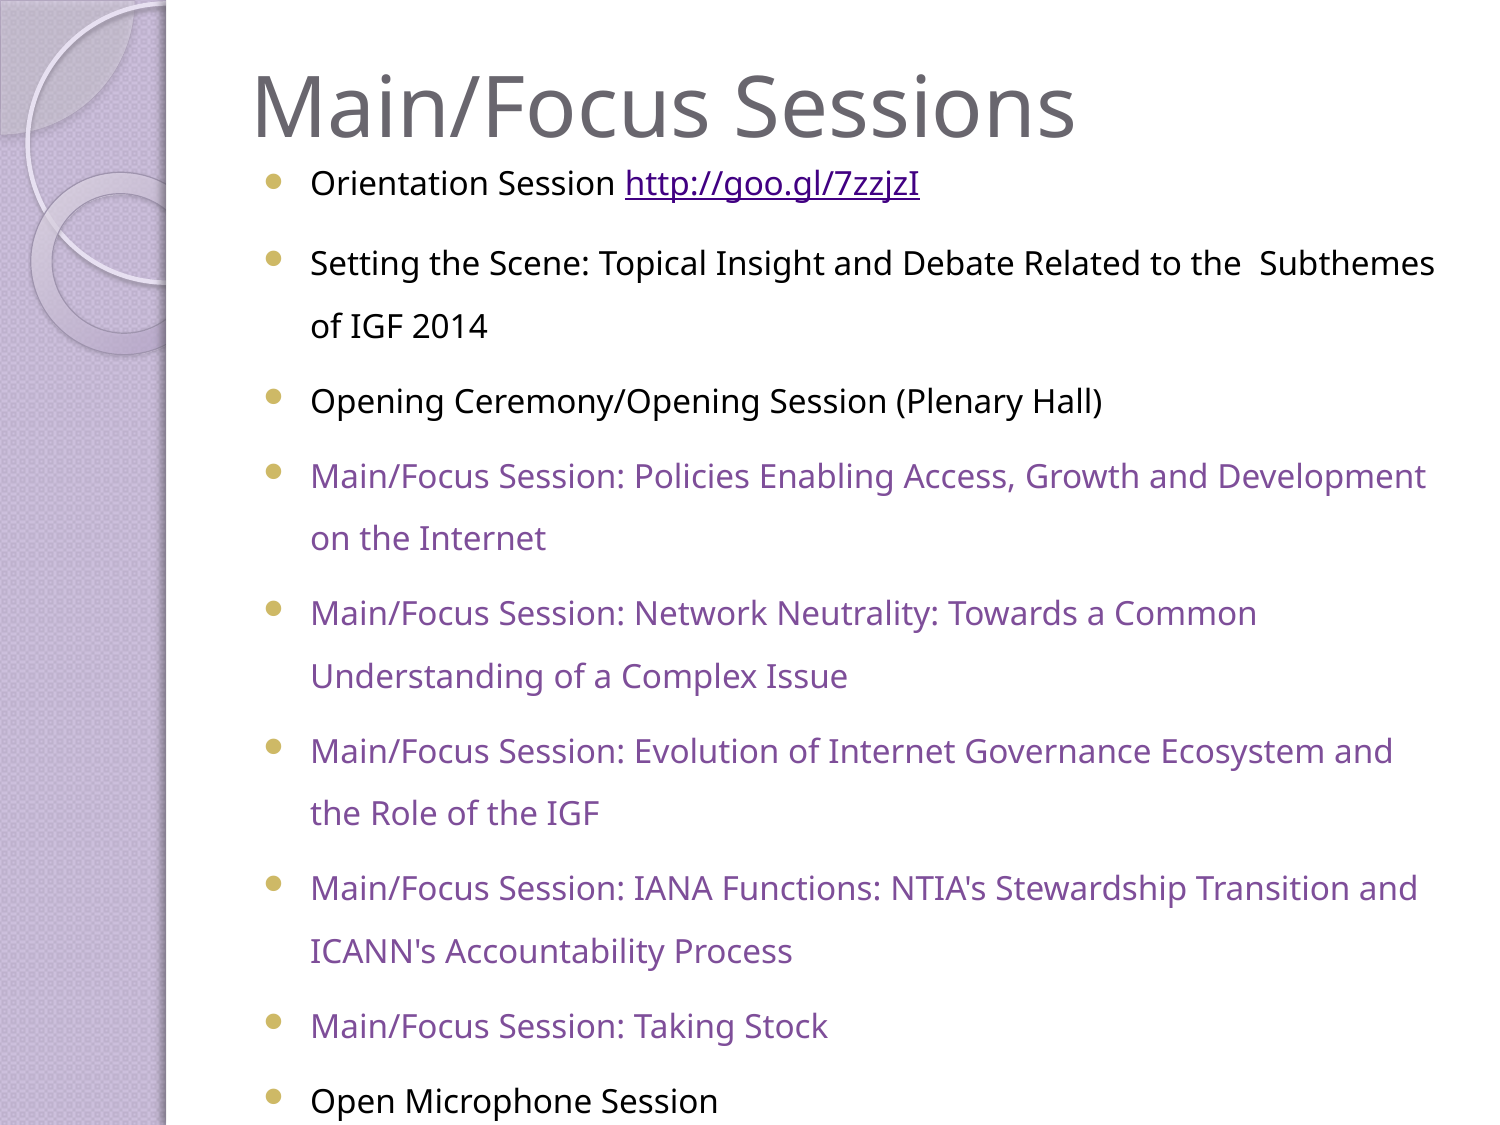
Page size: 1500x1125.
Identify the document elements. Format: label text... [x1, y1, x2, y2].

title Main/Focus Sessions [235, 45, 1466, 137]
list Orientation Session http://goo.gl/7zzjzI Setting the Scene: Topical Insight and Debate Related to the Subthemes of IGF 2014 Opening Ceremony/Opening Session (Plenary Hall) Main/Focus Session: Policies Enabling Access, Growth and Development on the Internet Main/Focus Session: Network Neutrality: Towards a Common Understanding of a Complex Issue Main/Focus Session: Evolution of Internet Governance Ecosystem and the Role of the IGF Main/Focus Session: IANA Functions: NTIA's Stewardship Transition and ICANN's Accountability Process Main/Focus Session: Taking Stock Open Microphone Session Closing Ceremony [235, 137, 1466, 1100]
